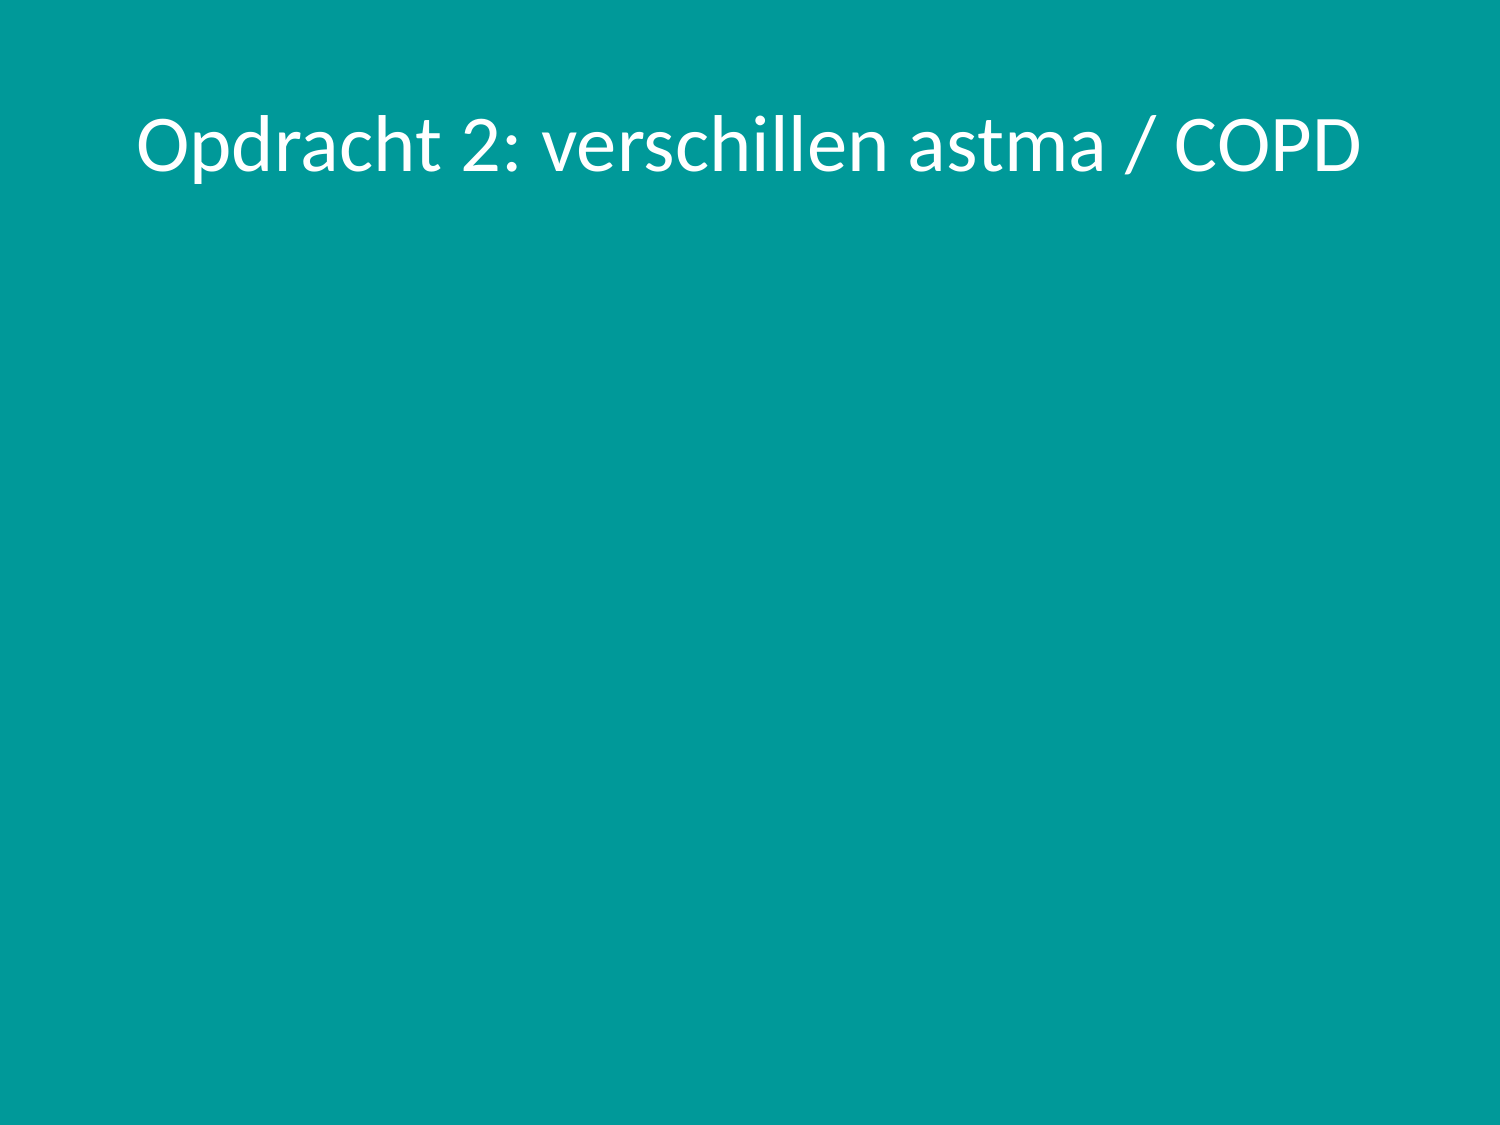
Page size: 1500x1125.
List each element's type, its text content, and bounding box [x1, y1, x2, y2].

title Opdracht 2: verschillen astma / COPD [75, 45, 1425, 233]
